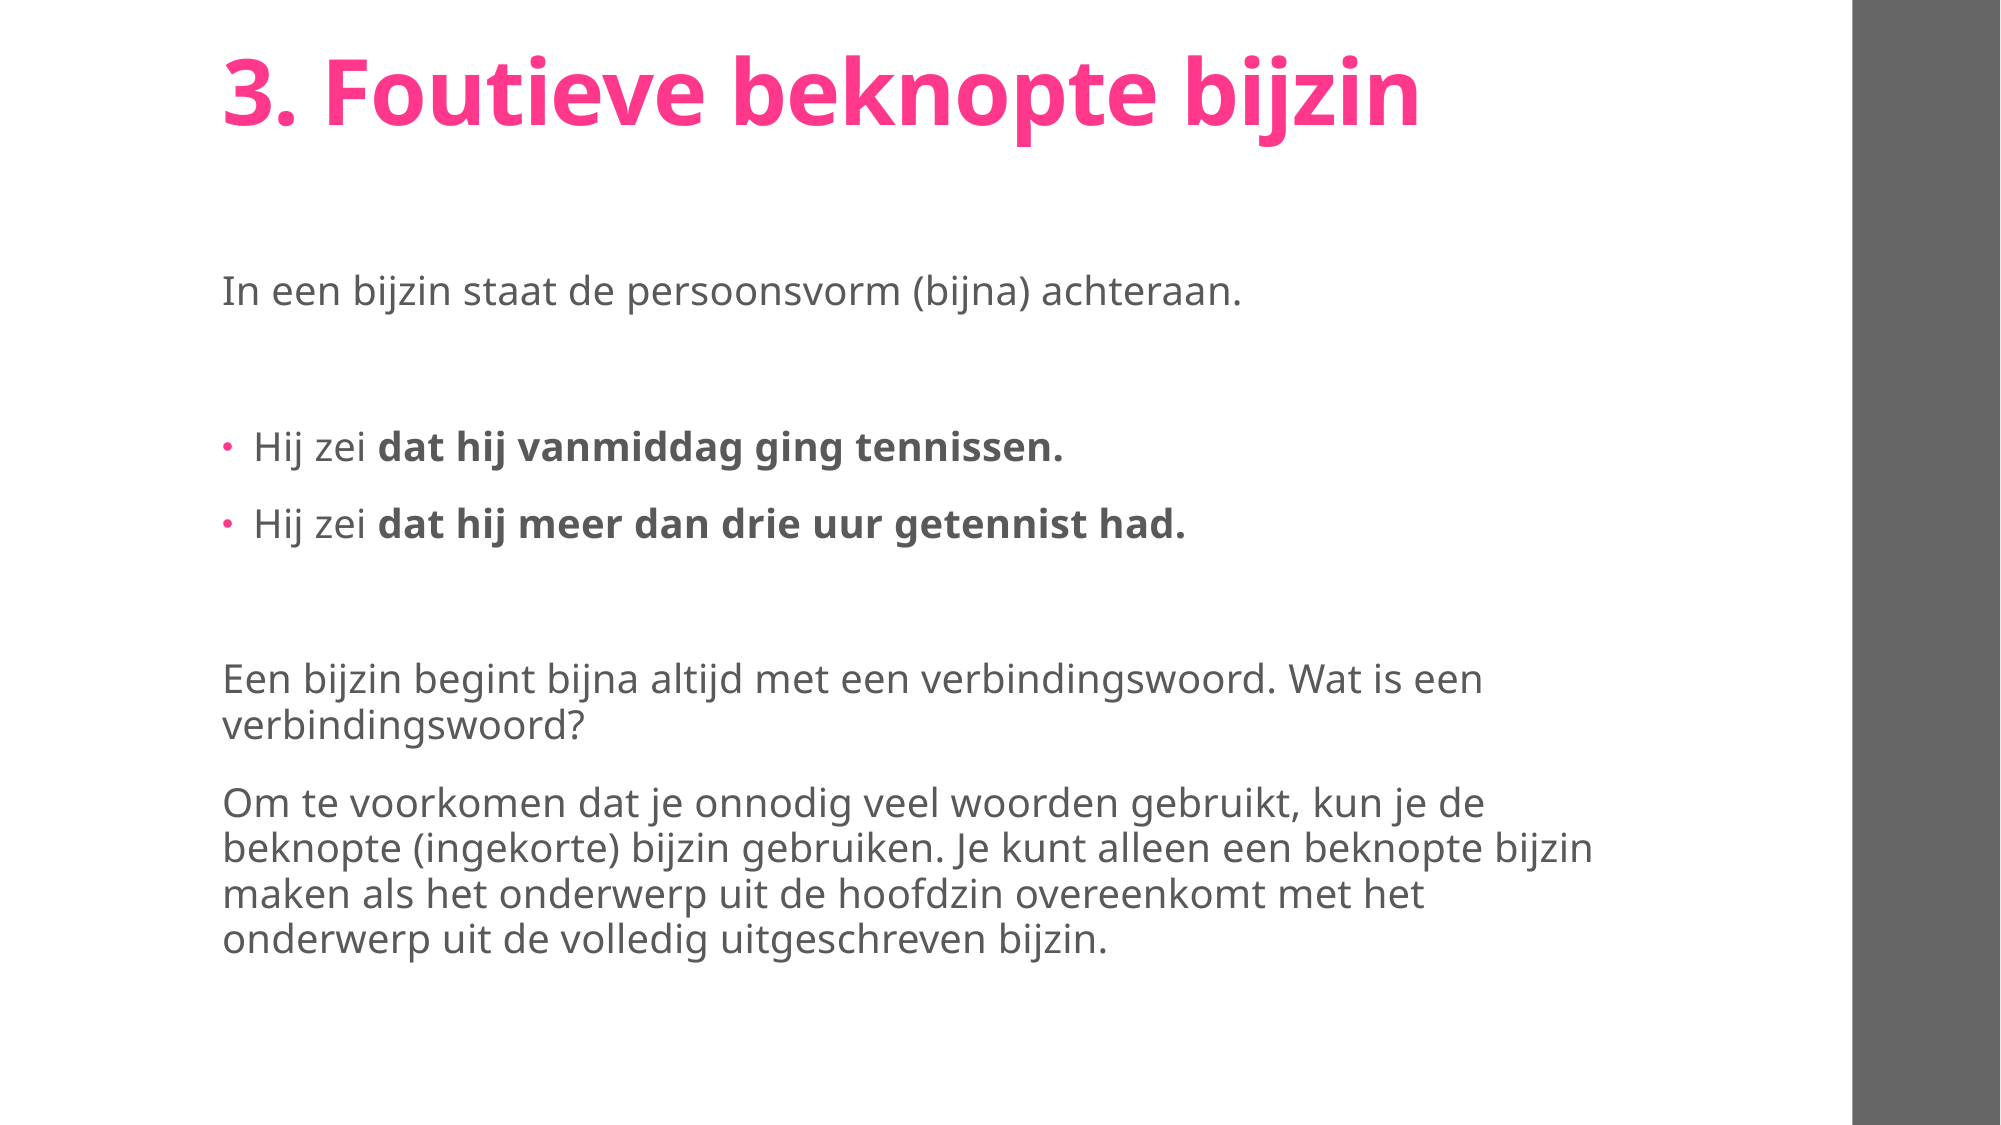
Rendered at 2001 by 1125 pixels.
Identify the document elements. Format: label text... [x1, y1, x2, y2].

list In een bijzin staat de persoonsvorm (bijna) achteraan. Hij zei dat hij vanmiddag ging tennissen. Hij zei dat hij meer dan drie uur getennist had. Een bijzin begint bijna altijd met een verbindingswoord. Wat is een verbindingswoord? Om te voorkomen dat je onnodig veel woorden gebruikt, kun je de beknopte (ingekorte) bijzin gebruiken. Je kunt alleen een beknopte bijzin maken als het onderwerp uit de hoofdzin overeenkomt met het onderwerp uit de volledig uitgeschreven bijzin. [206, 261, 1617, 976]
title 3. Foutieve beknopte bijzin [206, 0, 1797, 153]
